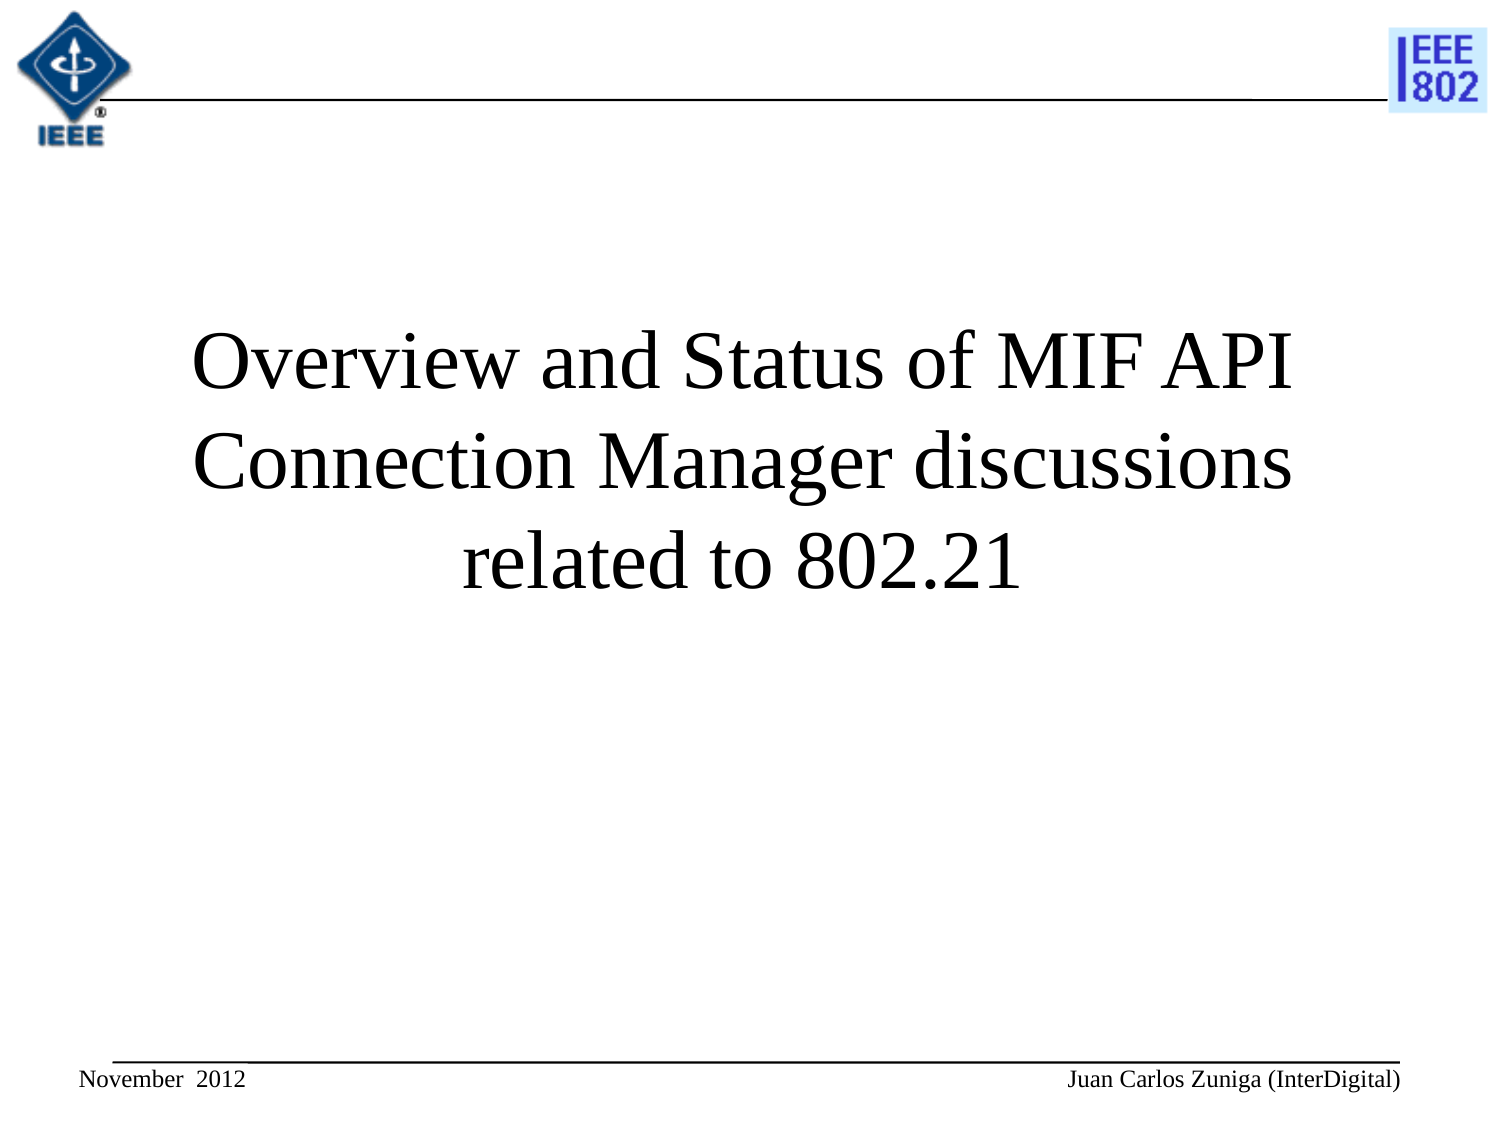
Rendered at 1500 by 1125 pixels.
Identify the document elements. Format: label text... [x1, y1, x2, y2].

footer Juan Carlos Zuniga (InterDigital) [1062, 1061, 1402, 1093]
text_box November 2012 [78, 1062, 247, 1093]
picture [1374, 9, 1499, 138]
picture [12, 9, 137, 150]
title Overview and Status of MIF API Connection Manager discussions related to 802.21 [99, 174, 1388, 751]
